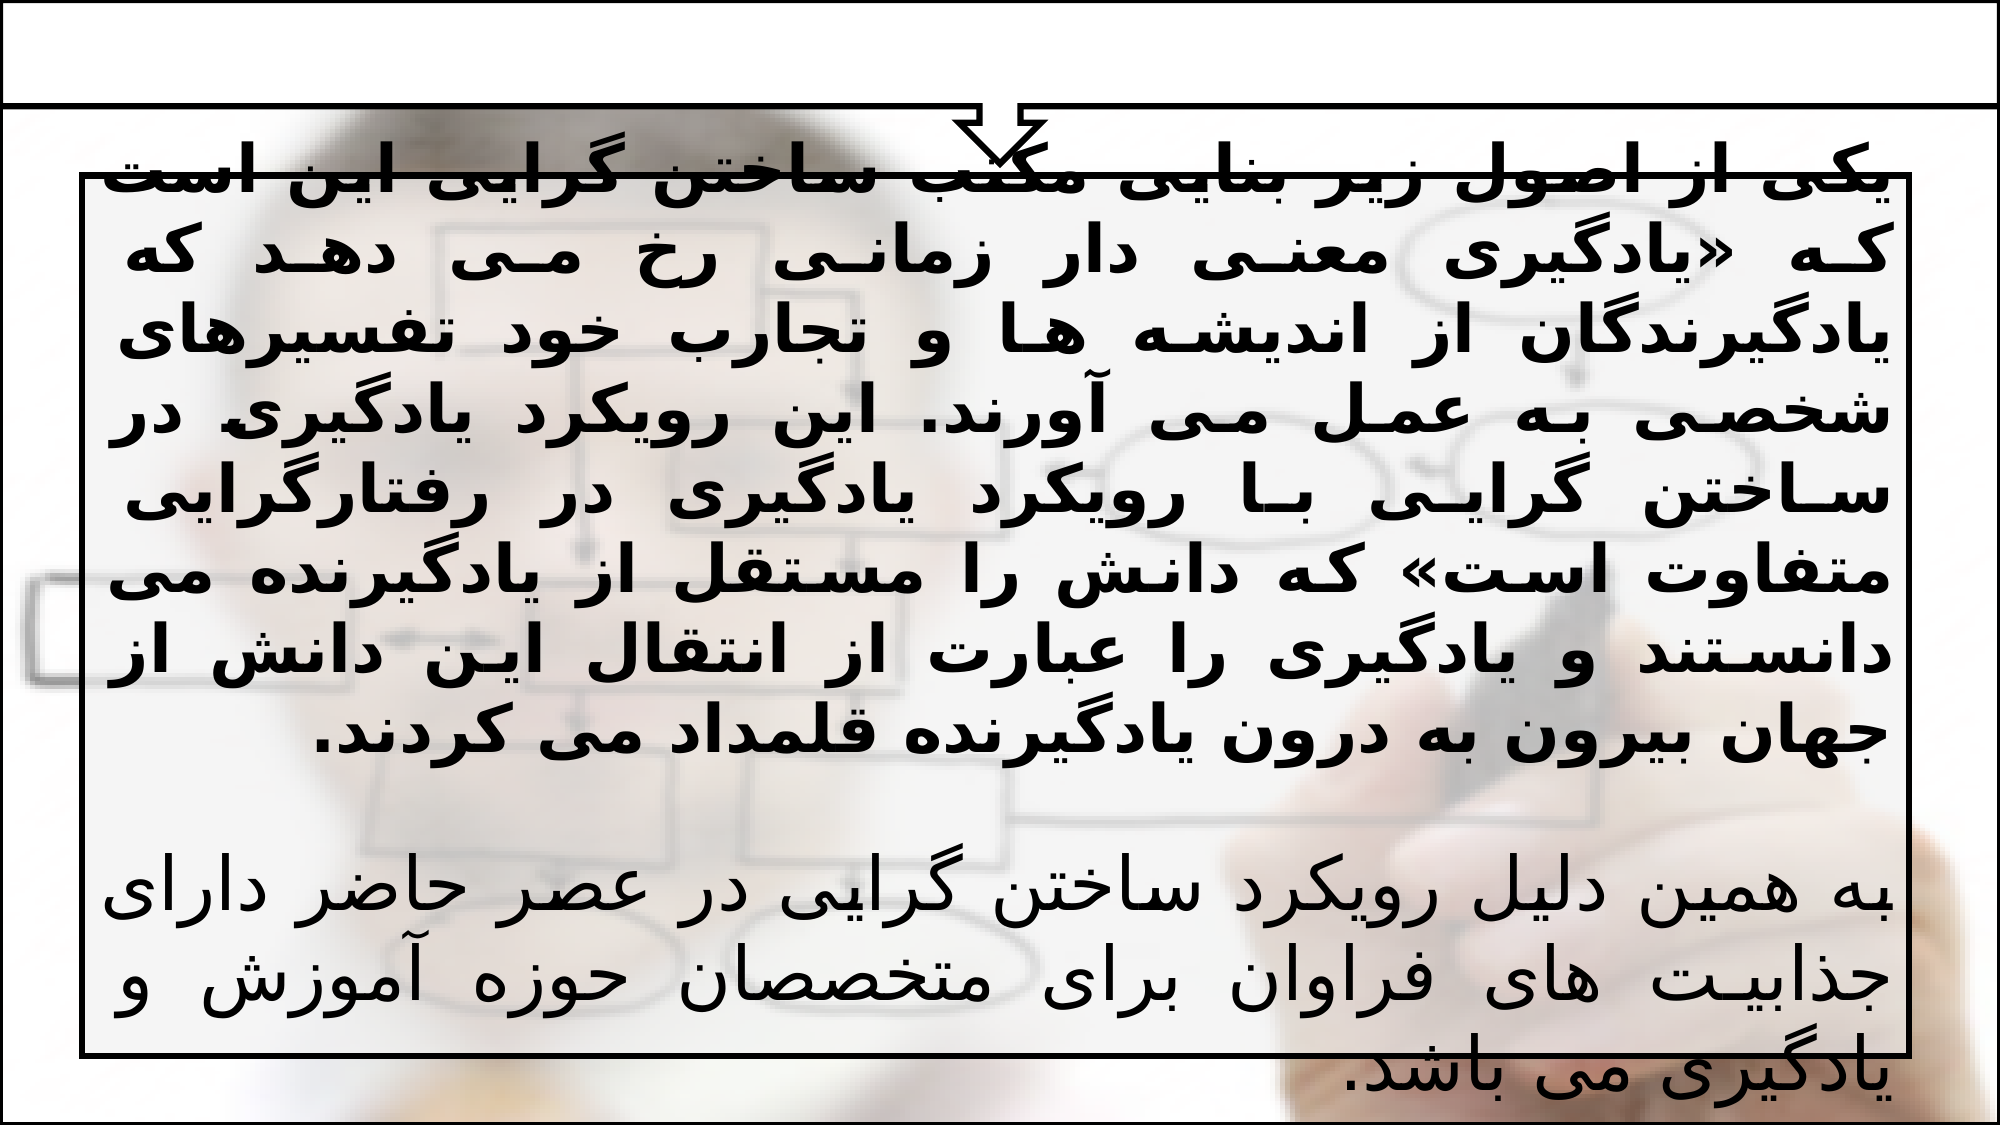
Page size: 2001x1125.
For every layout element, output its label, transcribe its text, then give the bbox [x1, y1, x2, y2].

text_box یکی از اصول زیر بنایی مکتب ساختن گرایی این است که «یادگیری معنی دار زمانی رخ می دهد که یادگیرندگان از اندیشه ها و تجارب خود تفسیرهای شخصی به عمل می آورند. این رویکرد یادگیری در ساختن گرایی با رویکرد یادگیری در رفتارگرایی متفاوت است» که دانش را مستقل از یادگیرنده می دانستند و یادگیری را عبارت از انتقال این دانش از جهان بیرون به درون یادگیرنده قلمداد می کردند. به همین دلیل رویکرد ساختن گرایی در عصر حاضر دارای جذابیت های فراوان برای متخصصان حوزه آموزش و یادگیری می باشد. [81, 175, 1910, 1057]
text_box [0, 108, 2000, 1125]
text_box [0, 0, 2000, 166]
